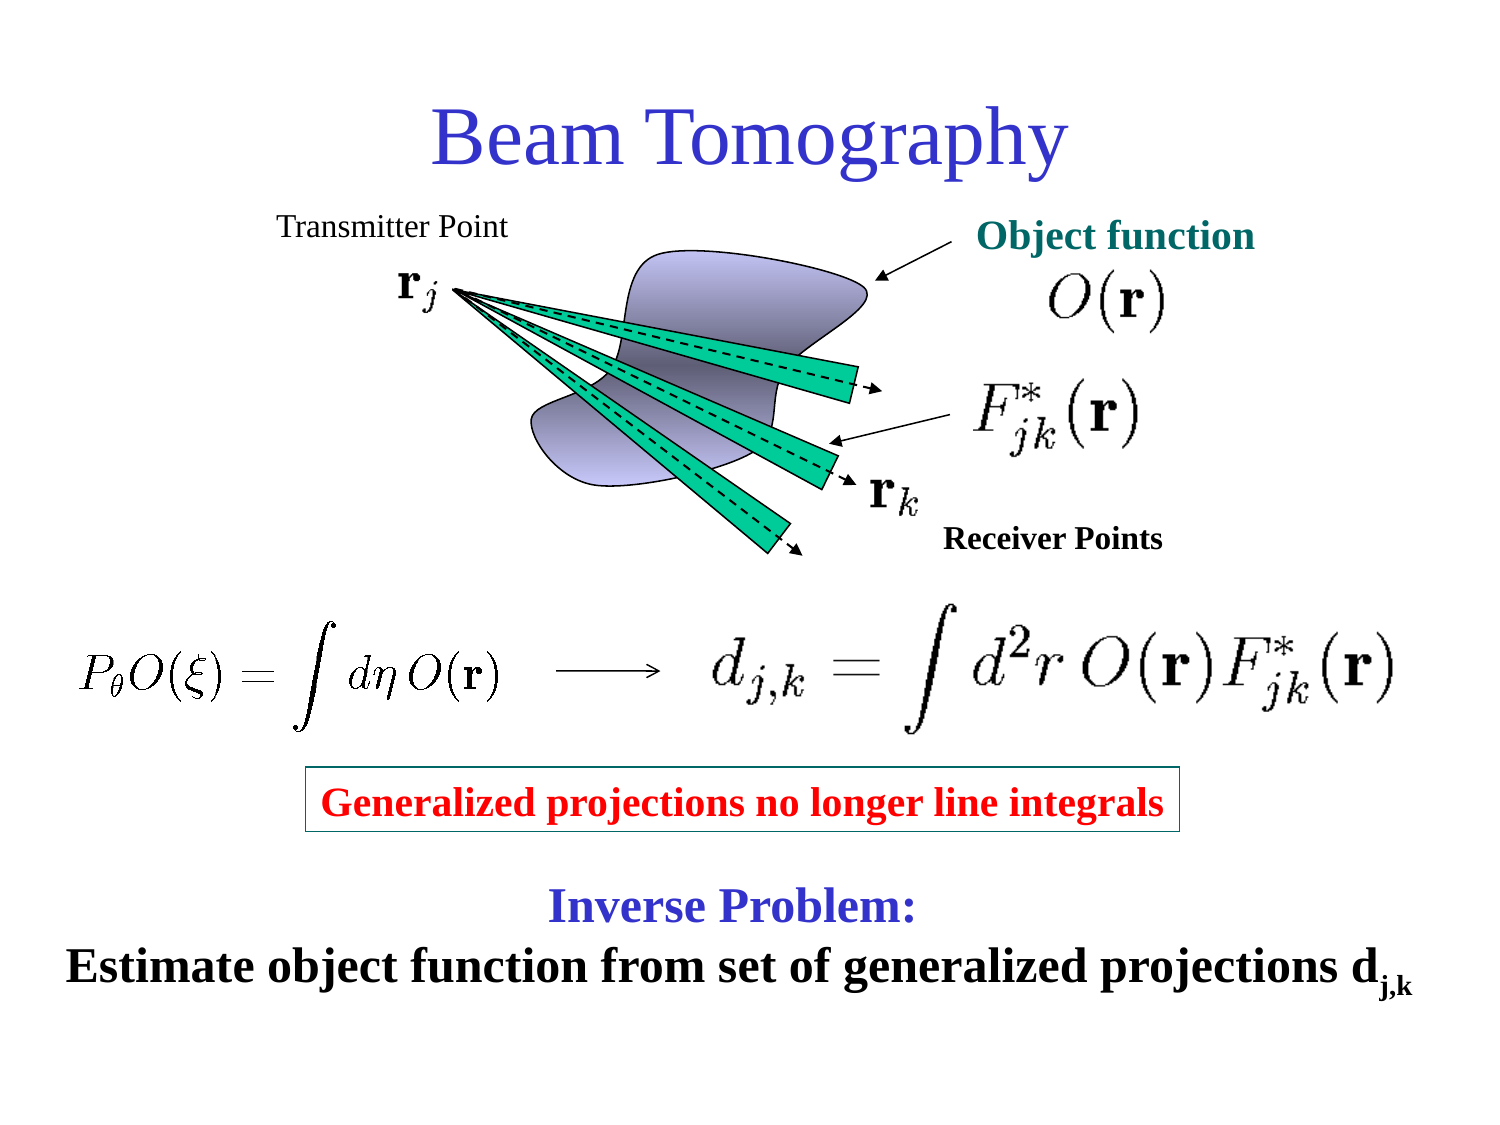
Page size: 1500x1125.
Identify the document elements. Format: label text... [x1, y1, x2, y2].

picture [868, 475, 923, 521]
picture [706, 597, 1415, 748]
text_box Generalized projections no longer line integrals [305, 766, 1180, 832]
picture [62, 612, 520, 736]
title Beam Tomography [112, 37, 1388, 226]
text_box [408, 211, 886, 556]
picture [1042, 260, 1170, 342]
picture [370, 255, 452, 322]
text_box Transmitter Point [261, 197, 524, 252]
text_box Inverse Problem: Estimate object function from set of generalized projections dj,k [50, 865, 1428, 1009]
picture [973, 358, 1143, 464]
text_box Receiver Points [928, 509, 1179, 564]
text_box Object function [961, 200, 1271, 265]
